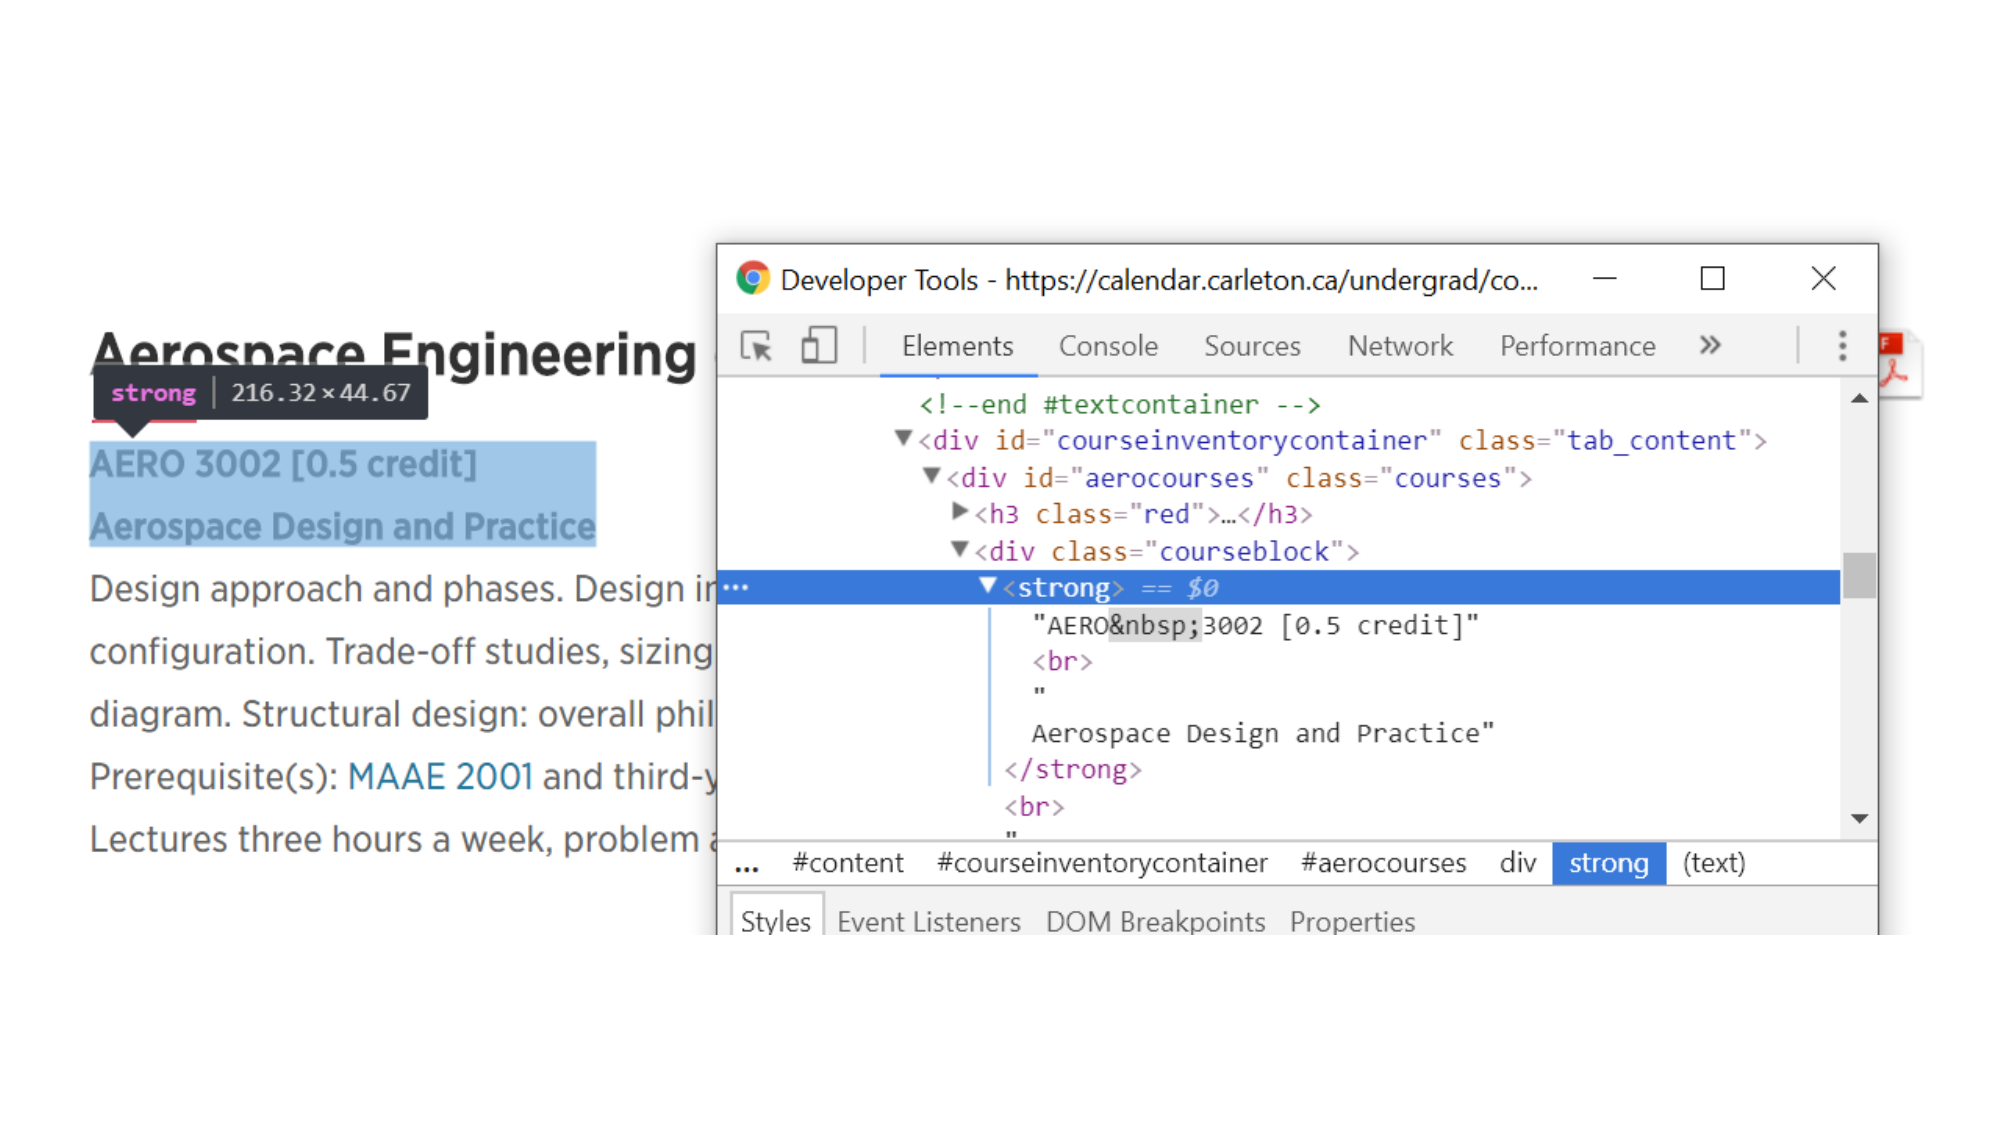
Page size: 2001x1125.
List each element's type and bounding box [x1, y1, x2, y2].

picture [61, 190, 1939, 935]
